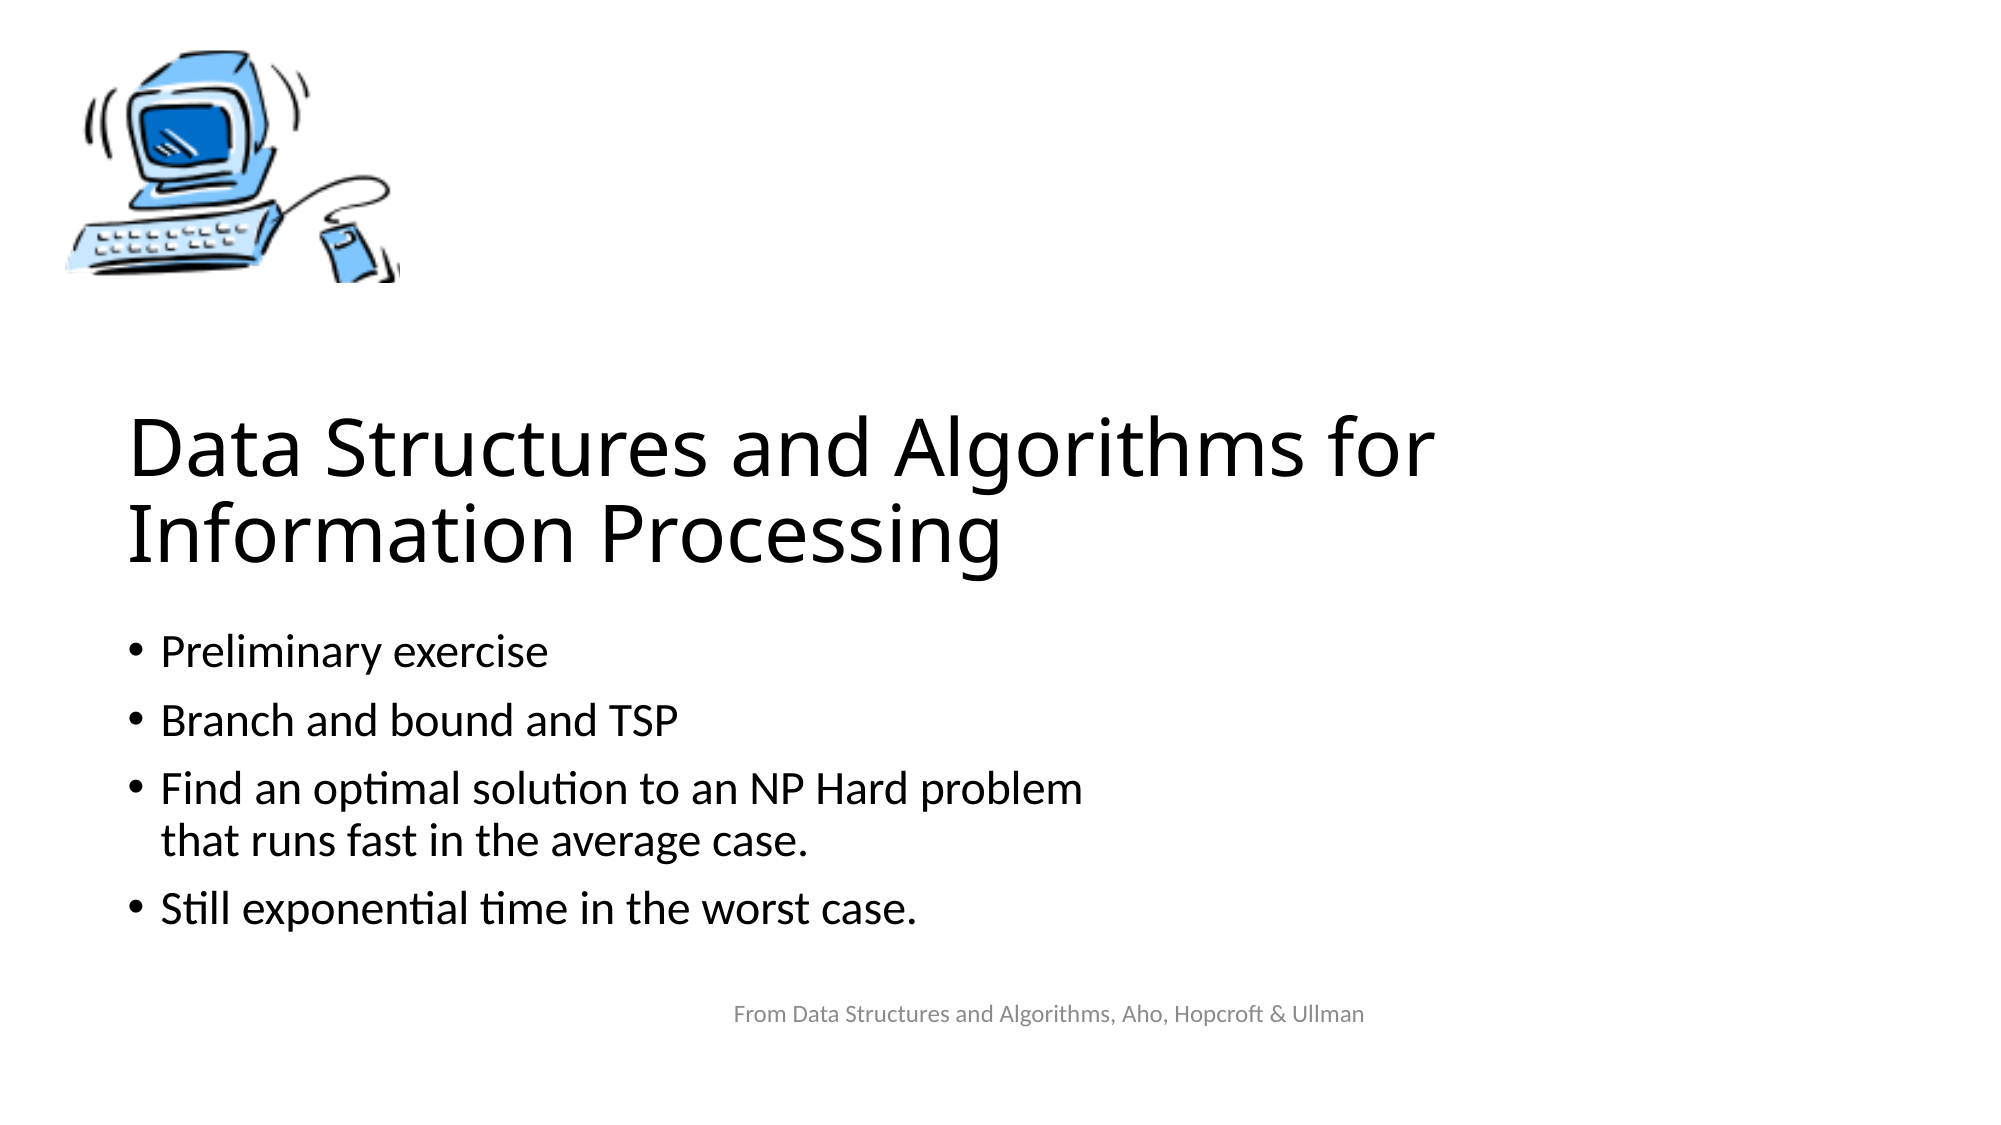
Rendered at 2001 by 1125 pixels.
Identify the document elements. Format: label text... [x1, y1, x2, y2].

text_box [62, 49, 400, 283]
footer From Data Structures and Algorithms, Aho, Hopcroft & Ullman [712, 982, 1388, 1043]
text_box Preliminary exercise Branch and bound and TSP Find an optimal solution to an NP Hard problem that runs fast in the average case. Still exponential time in the worst case. [112, 618, 1163, 944]
text_box Data Structures and Algorithms for Information Processing [112, 399, 1846, 588]
